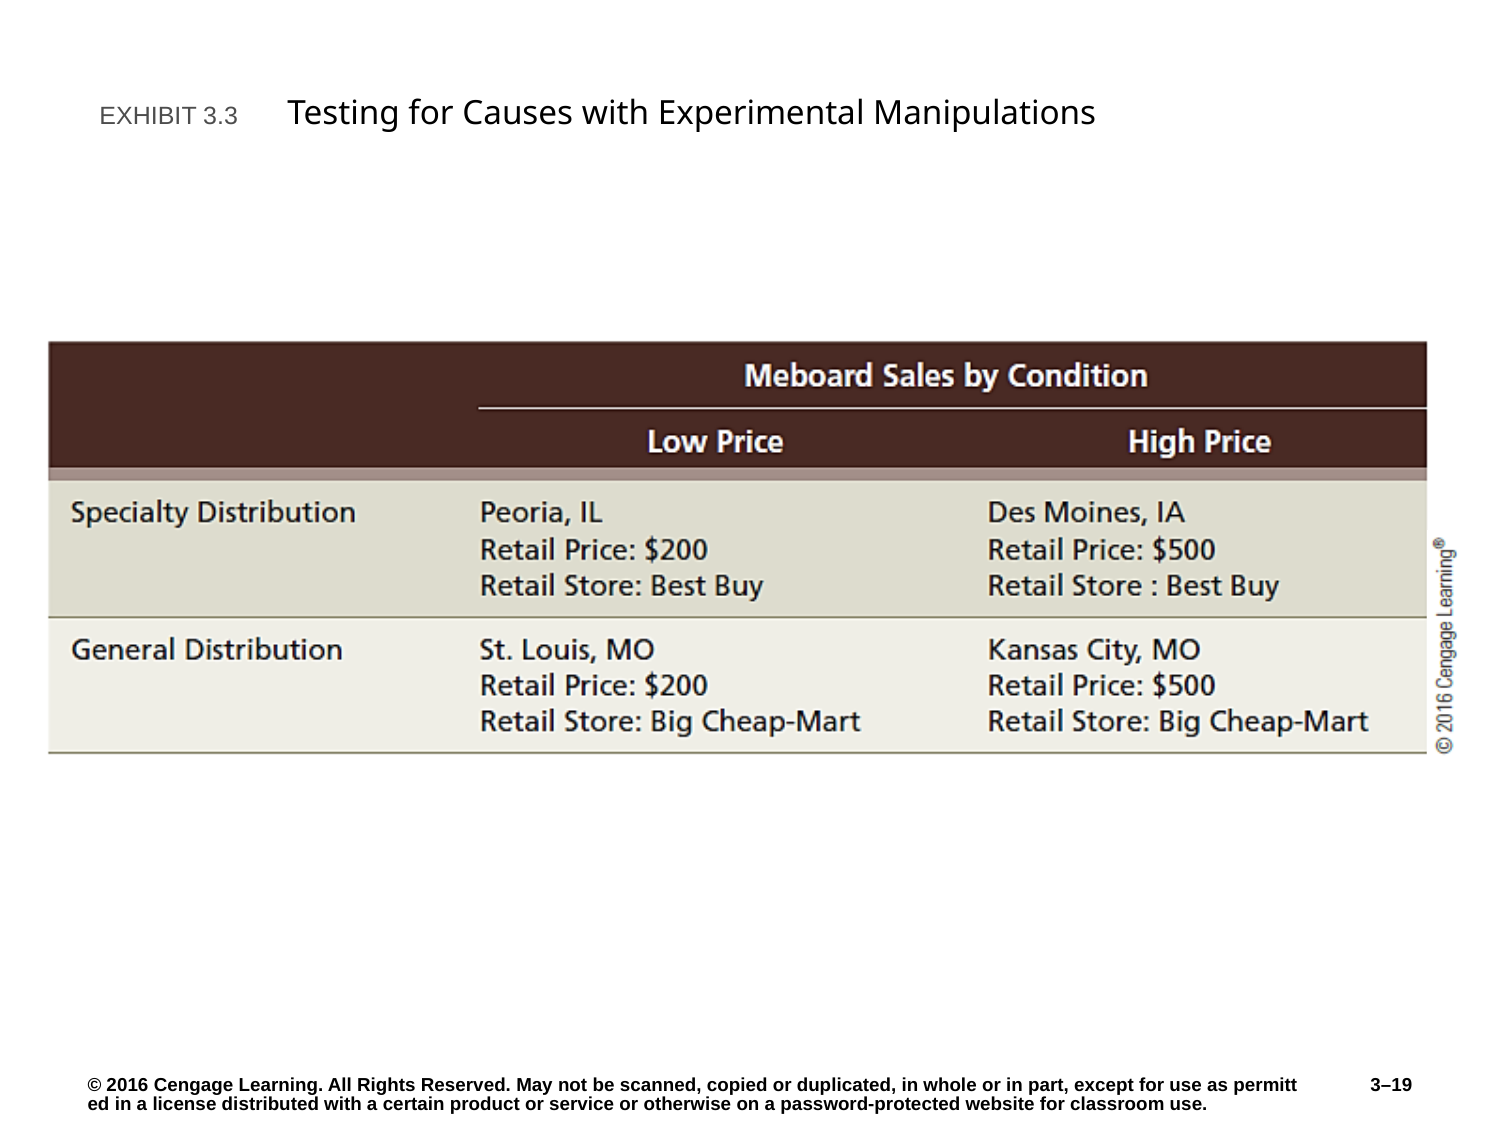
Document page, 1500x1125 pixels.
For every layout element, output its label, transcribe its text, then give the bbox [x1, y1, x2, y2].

footer © 2016 Cengage Learning. All Rights Reserved. May not be scanned, copied or duplicated, in whole or in part, except for use as permitted in a license distributed with a certain product or service or otherwise on a password-protected website for classroom use. [87, 1057, 1050, 1103]
picture [44, 338, 1464, 760]
text_box EXHIBIT 3.3 Testing for Causes with Experimental Manipulations [84, 84, 1414, 139]
slide_number 3–19 [1050, 1042, 1413, 1103]
